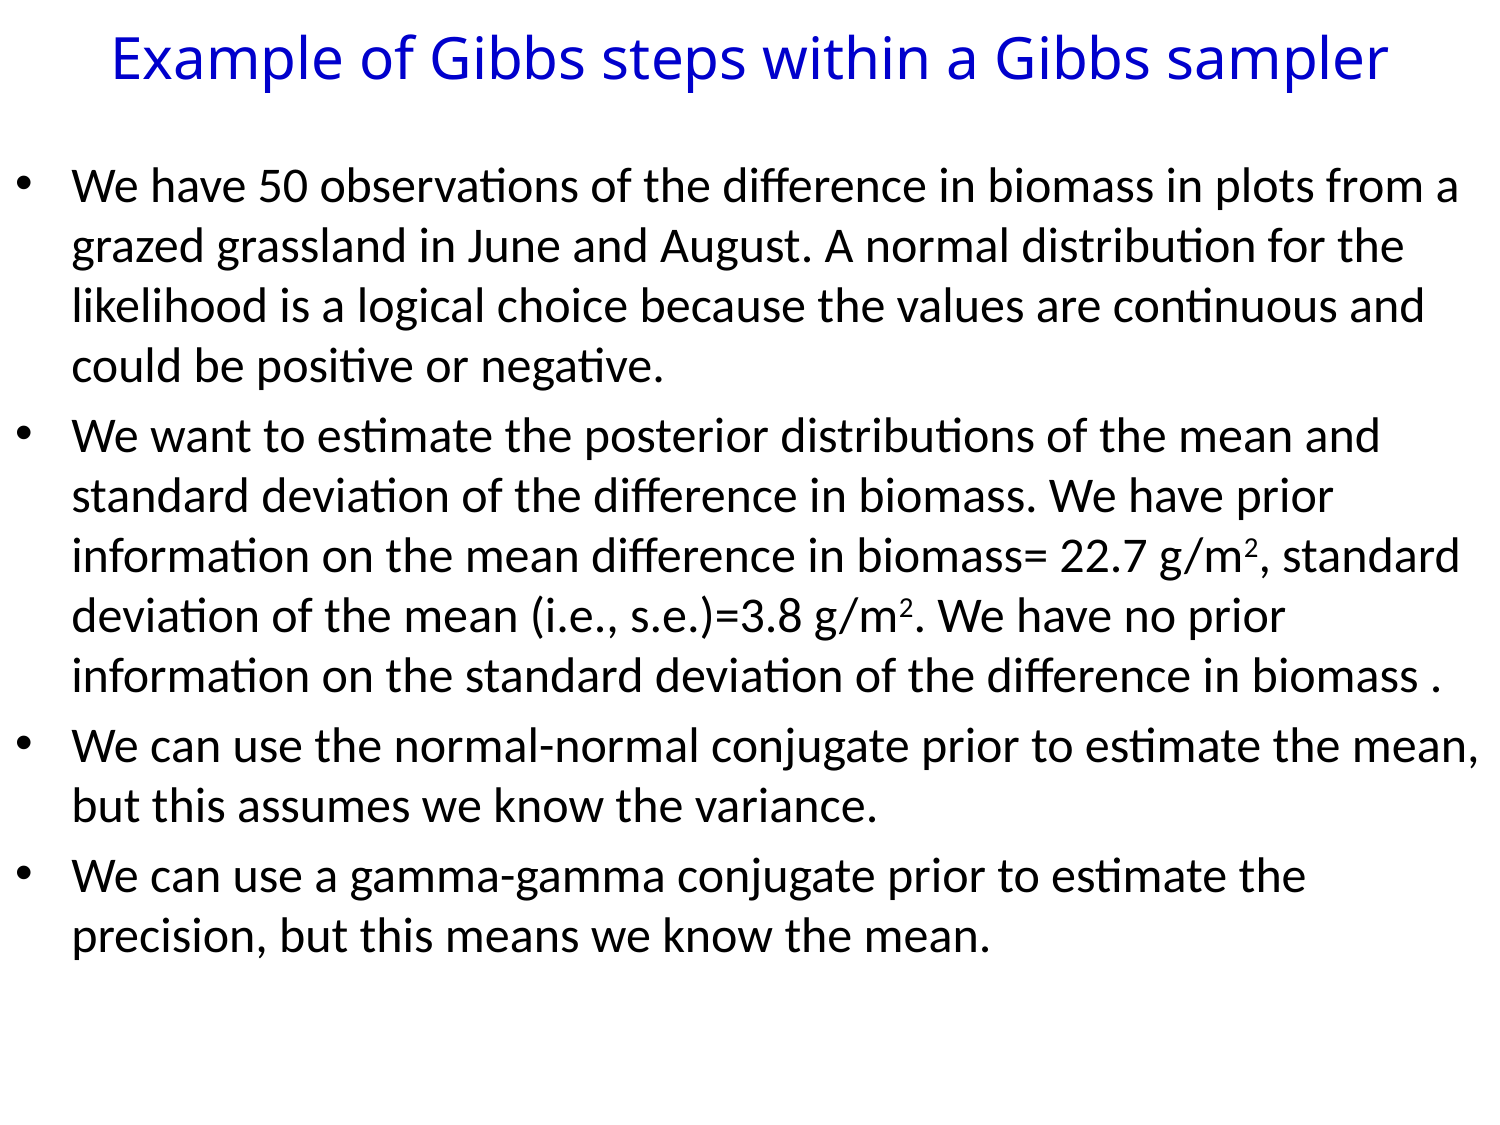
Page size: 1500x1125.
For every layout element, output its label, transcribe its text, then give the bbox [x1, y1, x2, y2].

list We have 50 observations of the difference in biomass in plots from a grazed grassland in June and August. A normal distribution for the likelihood is a logical choice because the values are continuous and could be positive or negative. We want to estimate the posterior distributions of the mean and standard deviation of the difference in biomass. We have prior information on the mean difference in biomass= 22.7 g/m2, standard deviation of the mean (i.e., s.e.)=3.8 g/m2. We have no prior information on the standard deviation of the difference in biomass . We can use the normal-normal conjugate prior to estimate the mean, but this assumes we know the variance. We can use a gamma-gamma conjugate prior to estimate the precision, but this means we know the mean. [0, 145, 1500, 888]
title Example of Gibbs steps within a Gibbs sampler [0, 0, 1500, 145]
